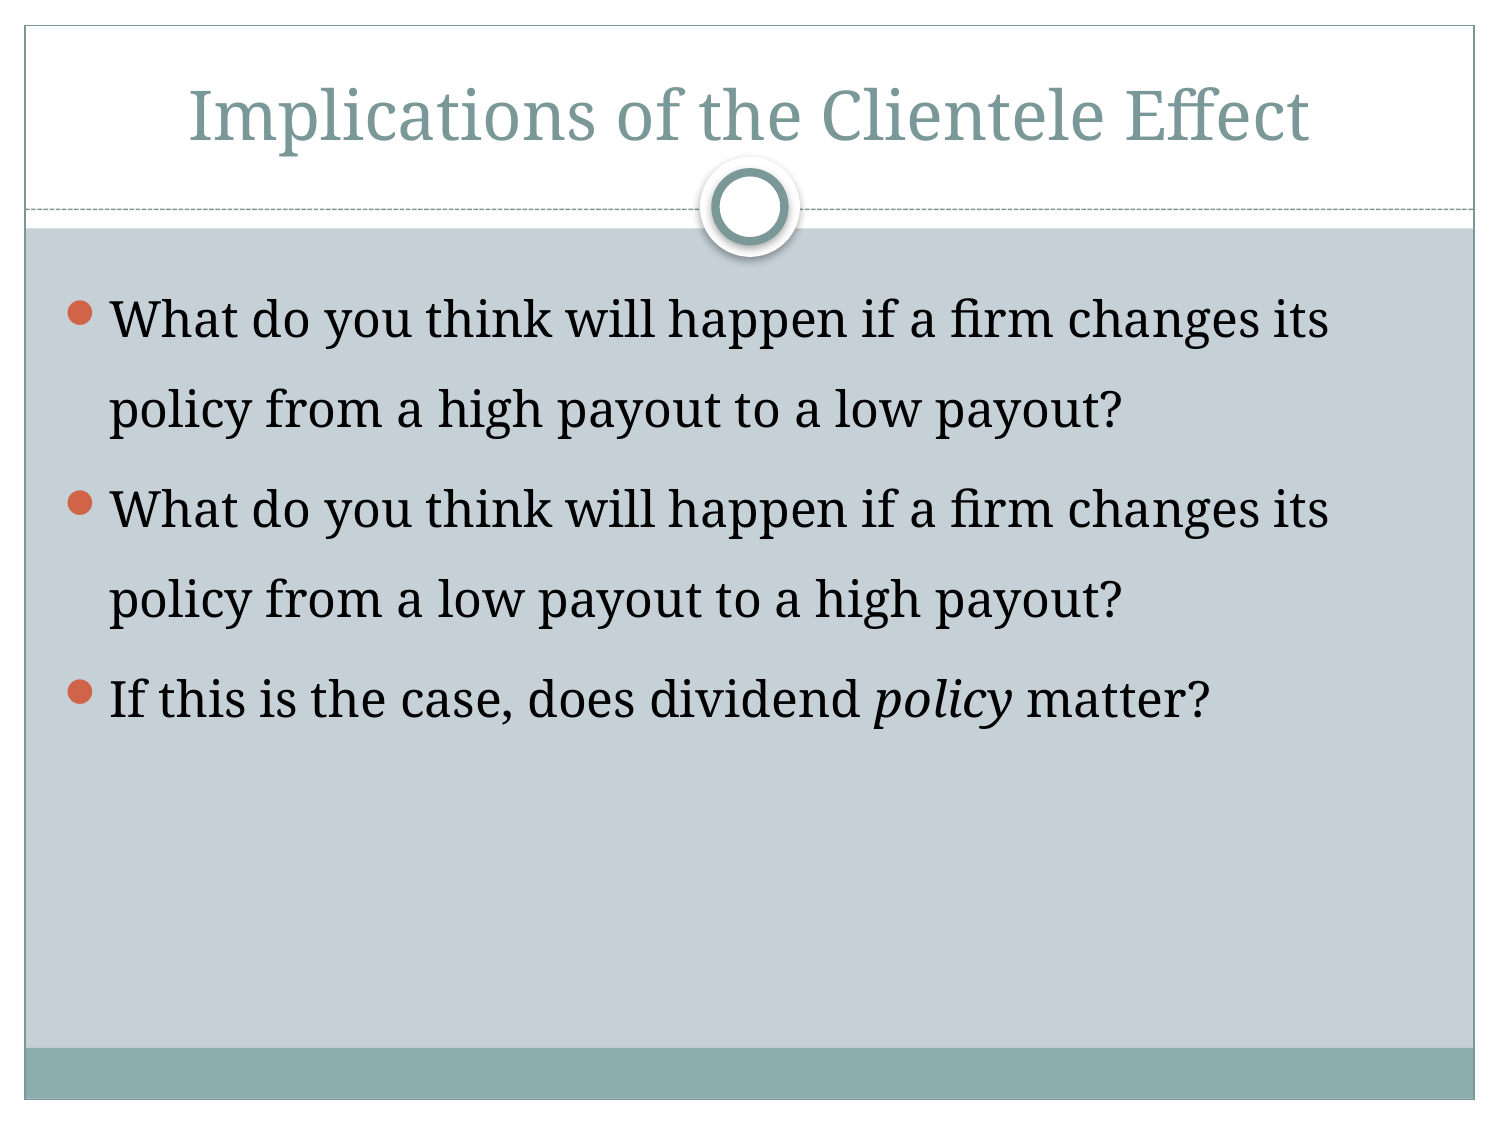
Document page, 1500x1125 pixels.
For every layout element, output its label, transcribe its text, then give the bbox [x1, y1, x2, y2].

list What do you think will happen if a firm changes its policy from a high payout to a low payout? What do you think will happen if a firm changes its policy from a low payout to a high payout? If this is the case, does dividend policy matter? [49, 250, 1445, 1001]
title Implications of the Clientele Effect [50, 37, 1450, 162]
